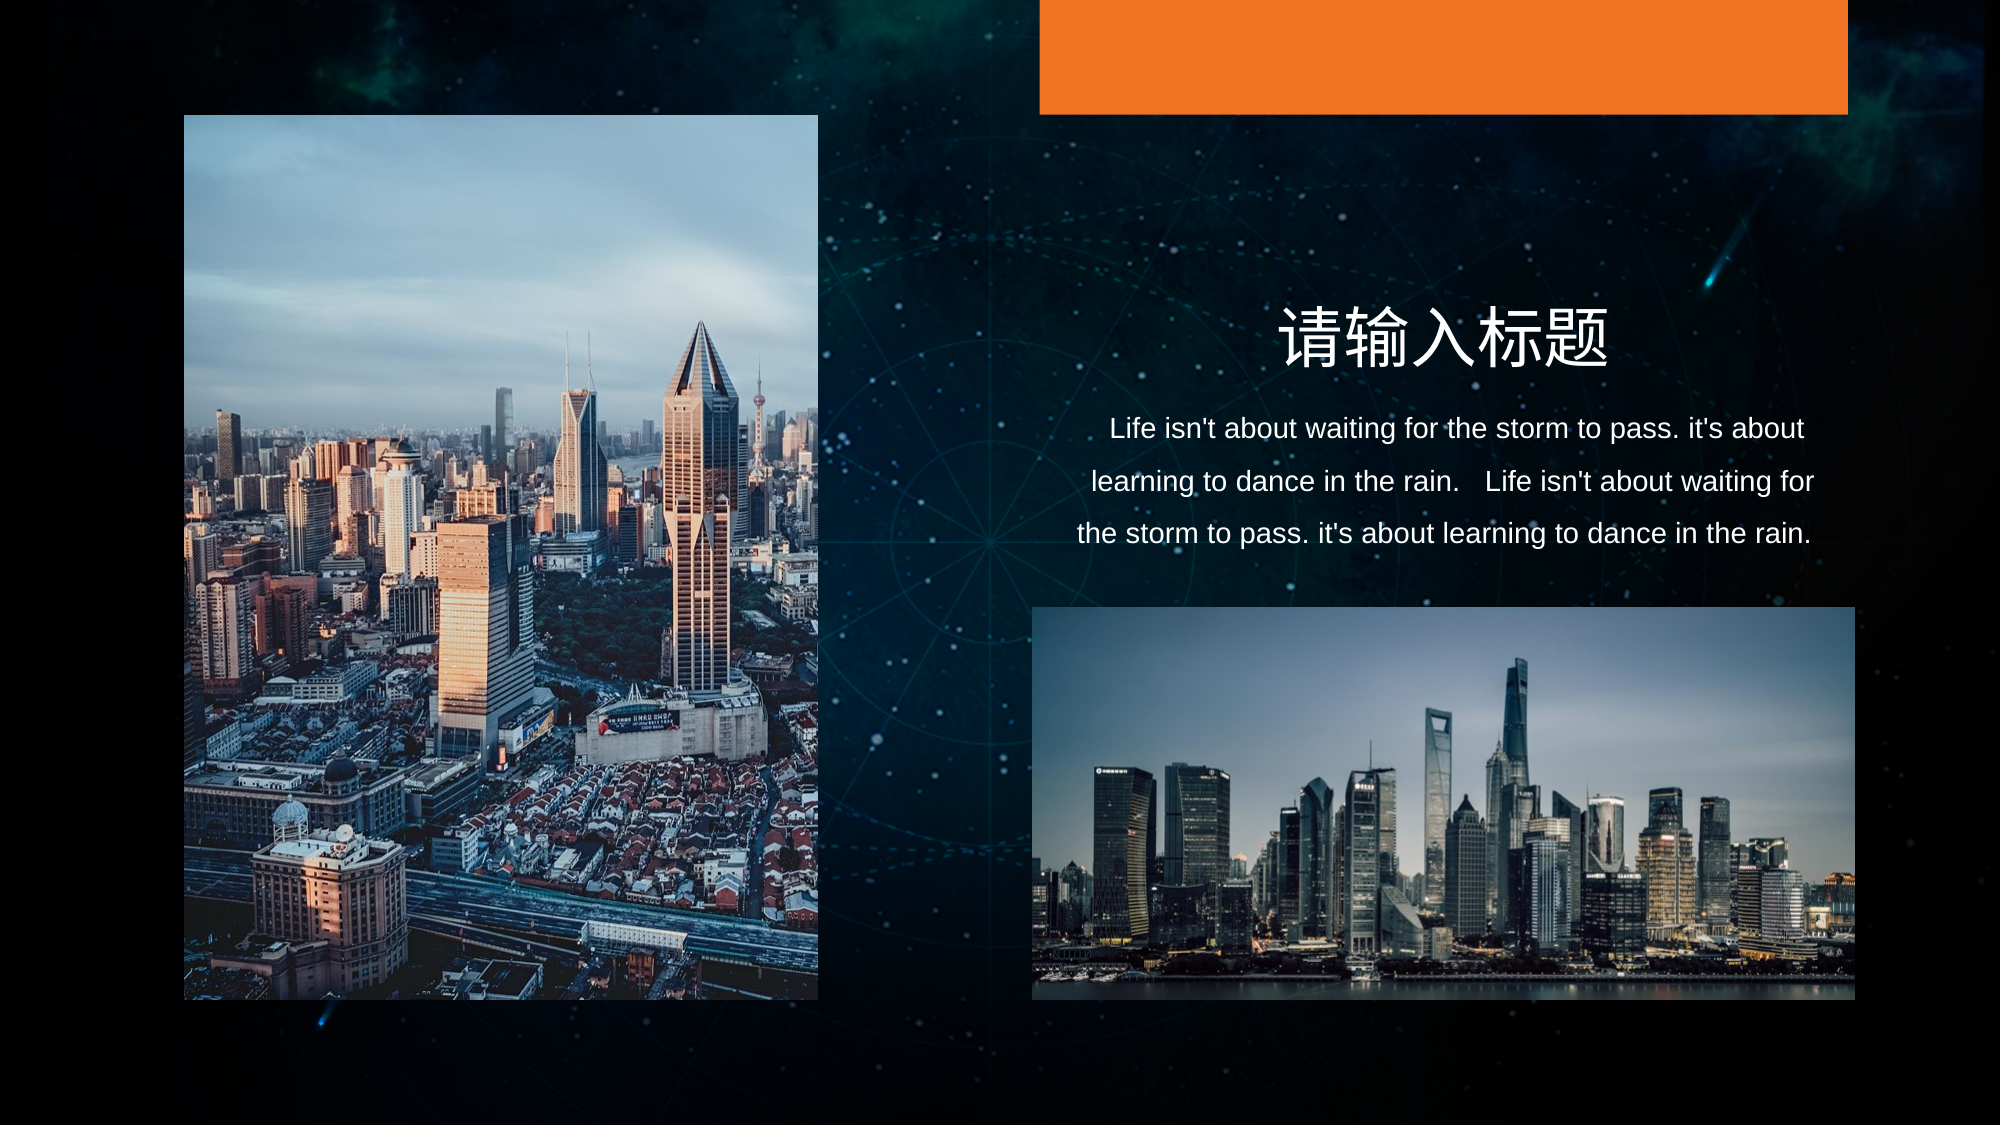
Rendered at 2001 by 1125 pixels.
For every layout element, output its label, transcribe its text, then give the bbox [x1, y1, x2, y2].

picture [0, 0, 2000, 1125]
text_box Life isn't about waiting for the storm to pass. it's about learning to dance in the rain. Life isn't about waiting for the storm to pass. it's about learning to dance in the rain. [1058, 384, 1848, 557]
text_box [1039, 0, 1848, 115]
text_box 请输入标题 [1262, 288, 1626, 384]
